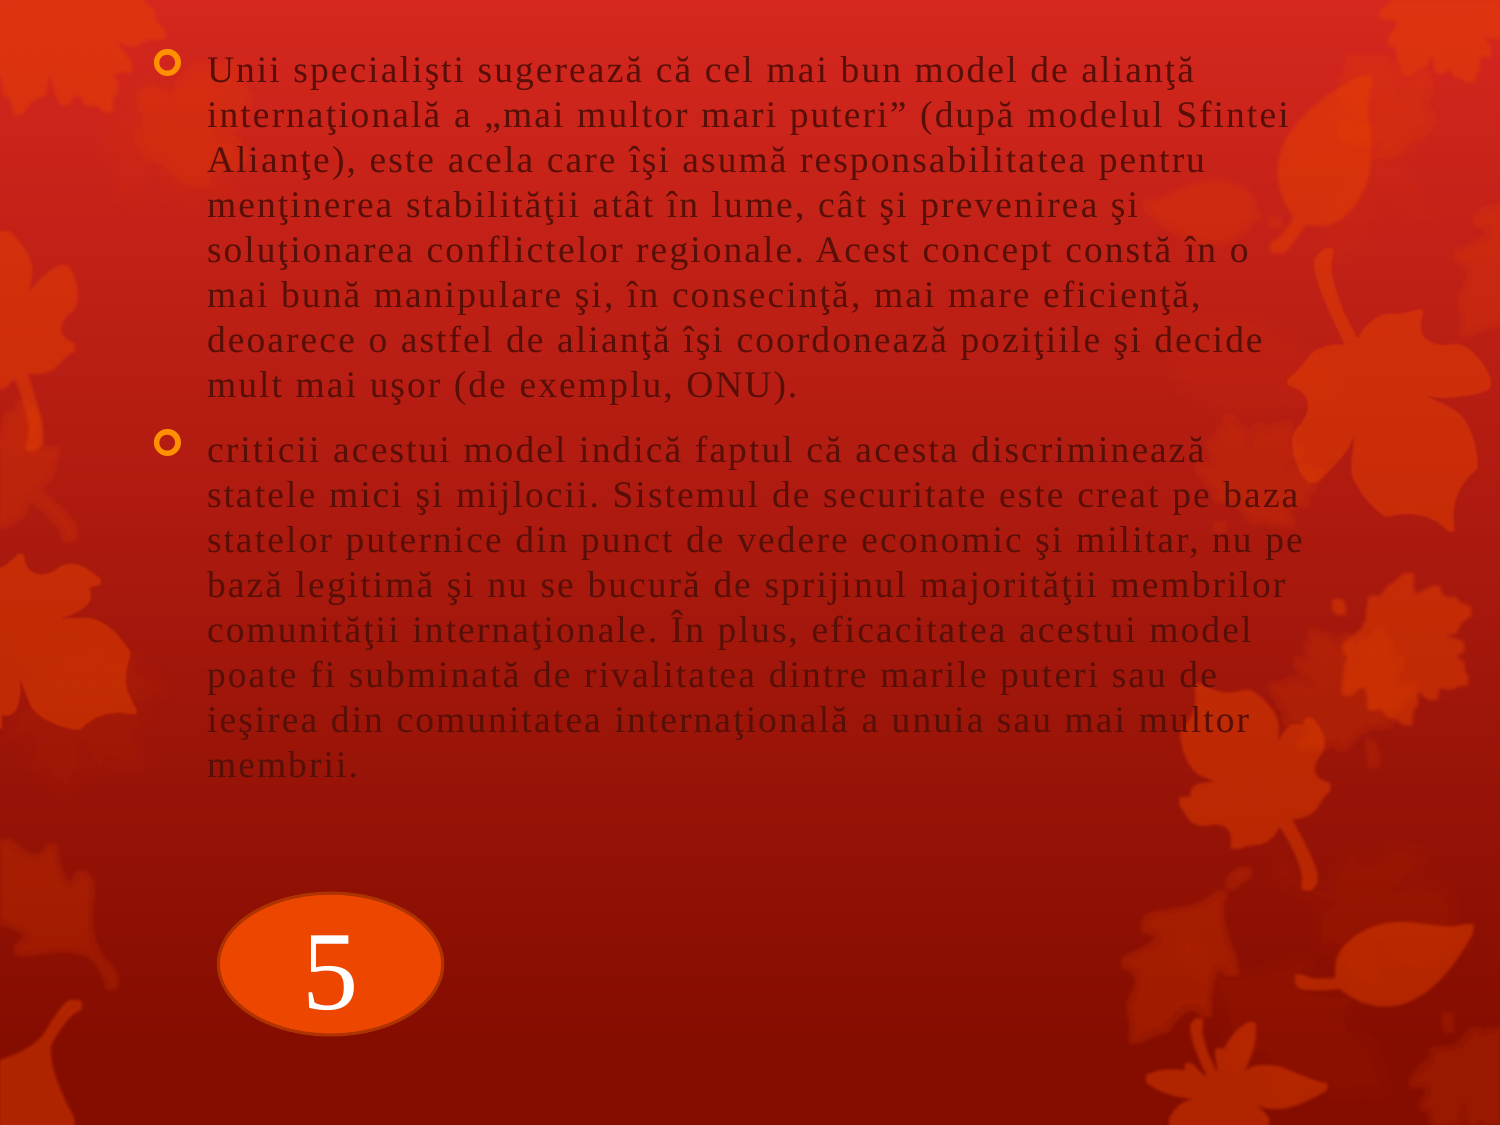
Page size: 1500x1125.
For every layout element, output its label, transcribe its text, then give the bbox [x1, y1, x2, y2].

text_box 5 [216, 891, 445, 1037]
list Unii specialişti sugerează că cel mai bun model de alianţă internaţională a „mai multor mari puteri” (după modelul Sfintei Alianţe), este acela care îşi asumă responsabilitatea pentru menţinerea stabilităţii atât în lume, cât şi prevenirea şi soluţionarea conflictelor regionale. Acest concept constă în o mai bună manipulare şi, în consecinţă, mai mare eficienţă, deoarece o astfel de alianţă îşi coordonează poziţiile şi decide mult mai uşor (de exemplu, ONU). criticii acestui model indică faptul că acesta discriminează statele mici şi mijlocii. Sistemul de securitate este creat pe baza statelor puternice din punct de vedere economic şi militar, nu pe bază legitimă şi nu se bucură de sprijinul majorităţii membrilor comunităţii internaţionale. În plus, eficacitatea acestui model poate fi subminată de rivalitatea dintre marile puteri sau de ieşirea din comunitatea internaţională a unuia sau mai multor membrii. [135, 2, 1334, 894]
